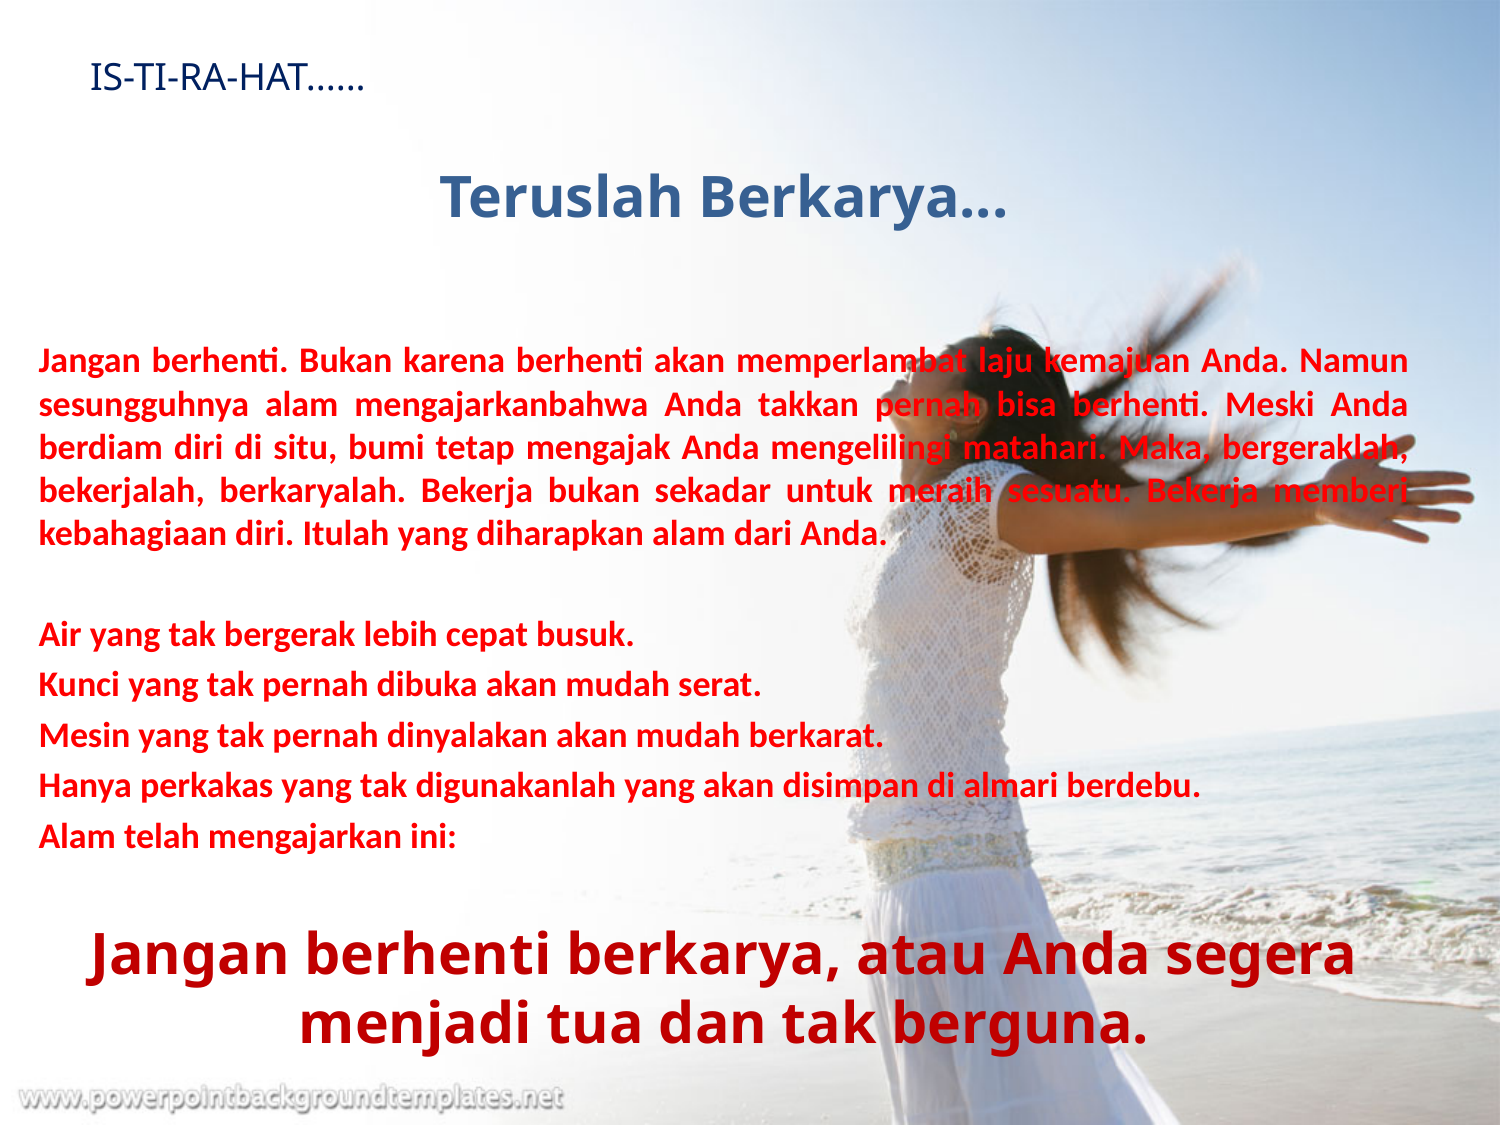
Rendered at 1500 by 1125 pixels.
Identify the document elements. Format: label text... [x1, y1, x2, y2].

list Teruslah Berkarya... Jangan berhenti. Bukan karena berhenti akan memperlambat laju kemajuan Anda. Namun sesungguhnya alam mengajarkanbahwa Anda takkan pernah bisa berhenti. Meski Anda berdiam diri di situ, bumi tetap mengajak Anda mengelilingi matahari. Maka, bergeraklah, bekerjalah, berkaryalah. Bekerja bukan sekadar untuk meraih sesuatu. Bekerja memberi kebahagiaan diri. Itulah yang diharapkan alam dari Anda. Air yang tak bergerak lebih cepat busuk. Kunci yang tak pernah dibuka akan mudah serat. Mesin yang tak pernah dinyalakan akan mudah berkarat. Hanya perkakas yang tak digunakanlah yang akan disimpan di almari berdebu. Alam telah mengajarkan ini: Jangan berhenti berkarya, atau Anda segera menjadi tua dan tak berguna. [23, 152, 1425, 1079]
picture [0, 0, 1500, 1125]
title IS-TI-RA-HAT...... [75, 45, 1425, 106]
